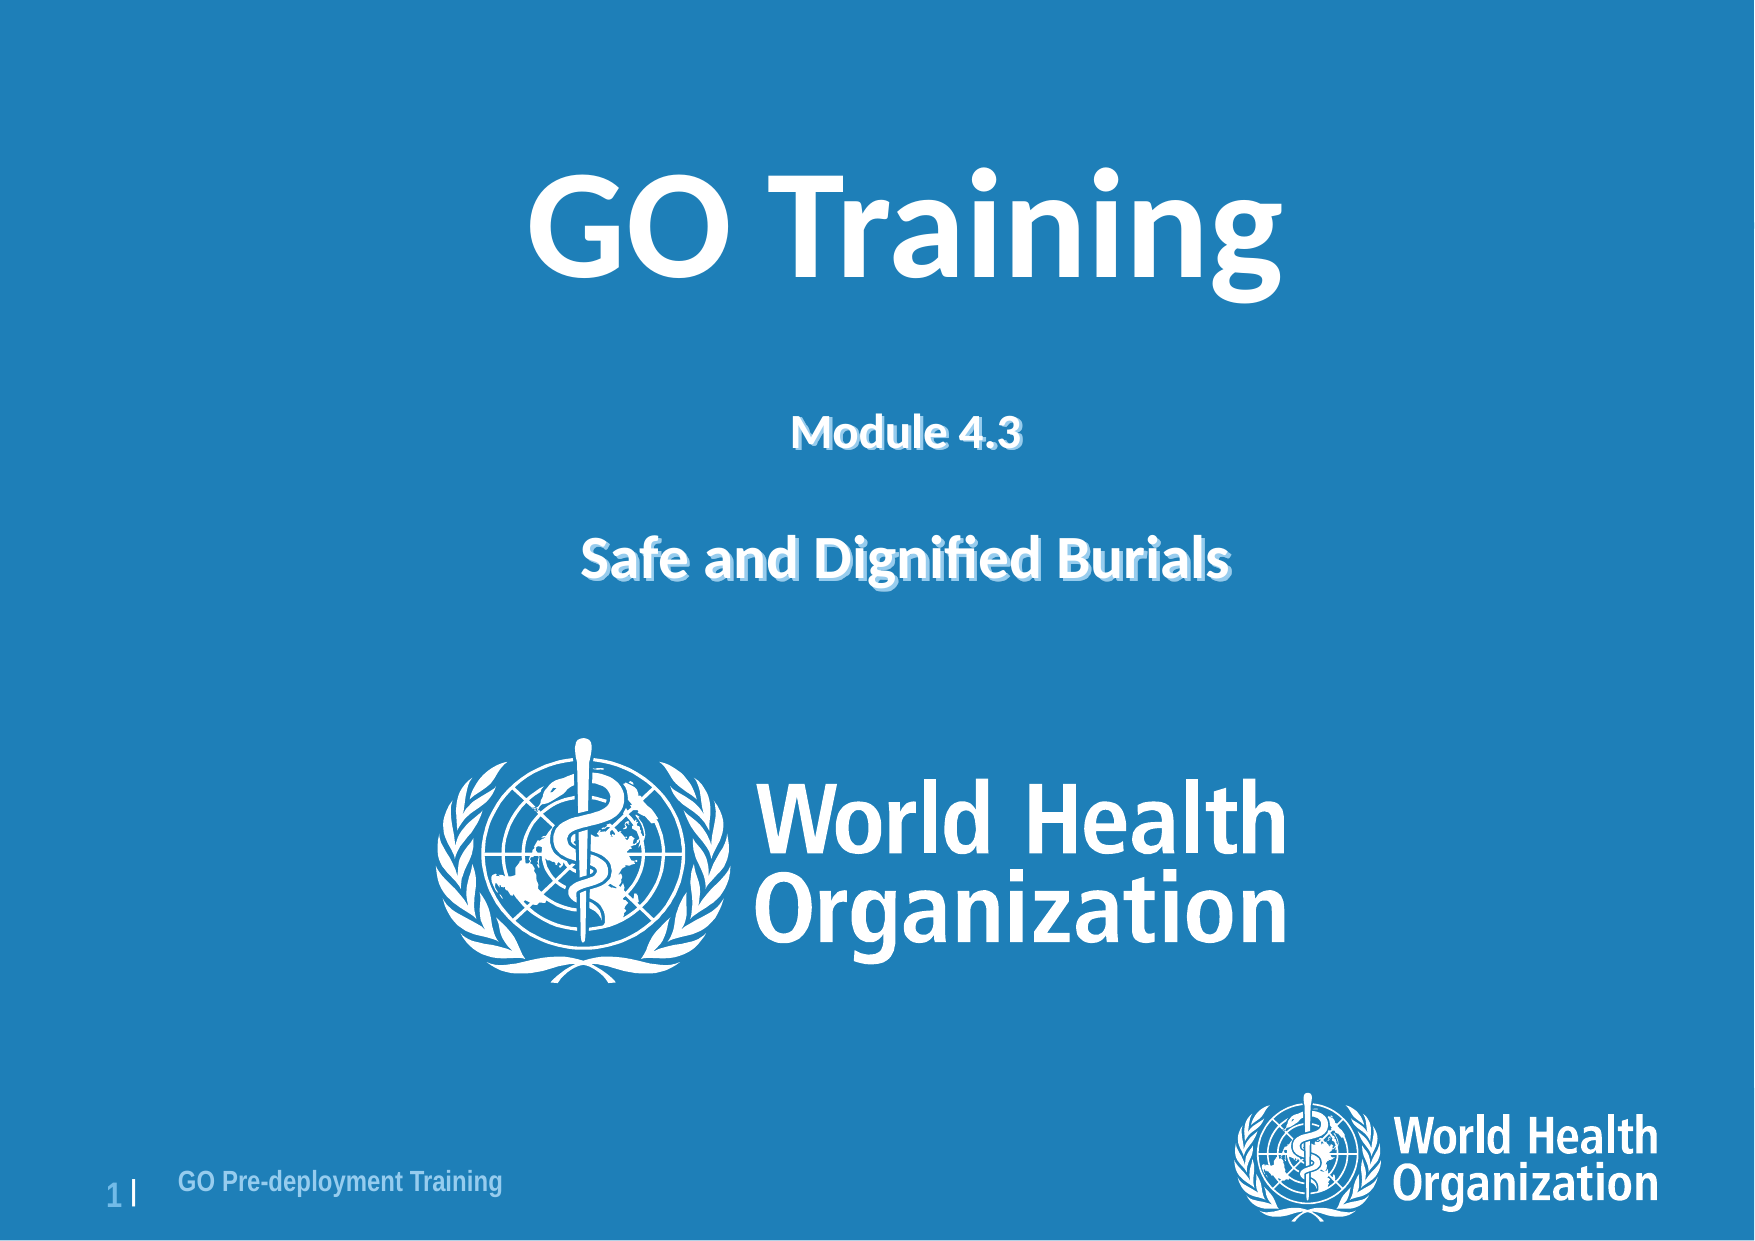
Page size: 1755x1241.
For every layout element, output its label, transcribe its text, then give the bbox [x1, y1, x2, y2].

title Module 4.3 Safe and Dignified Burials [159, 398, 1651, 665]
text_box GO Training [325, 112, 1486, 317]
